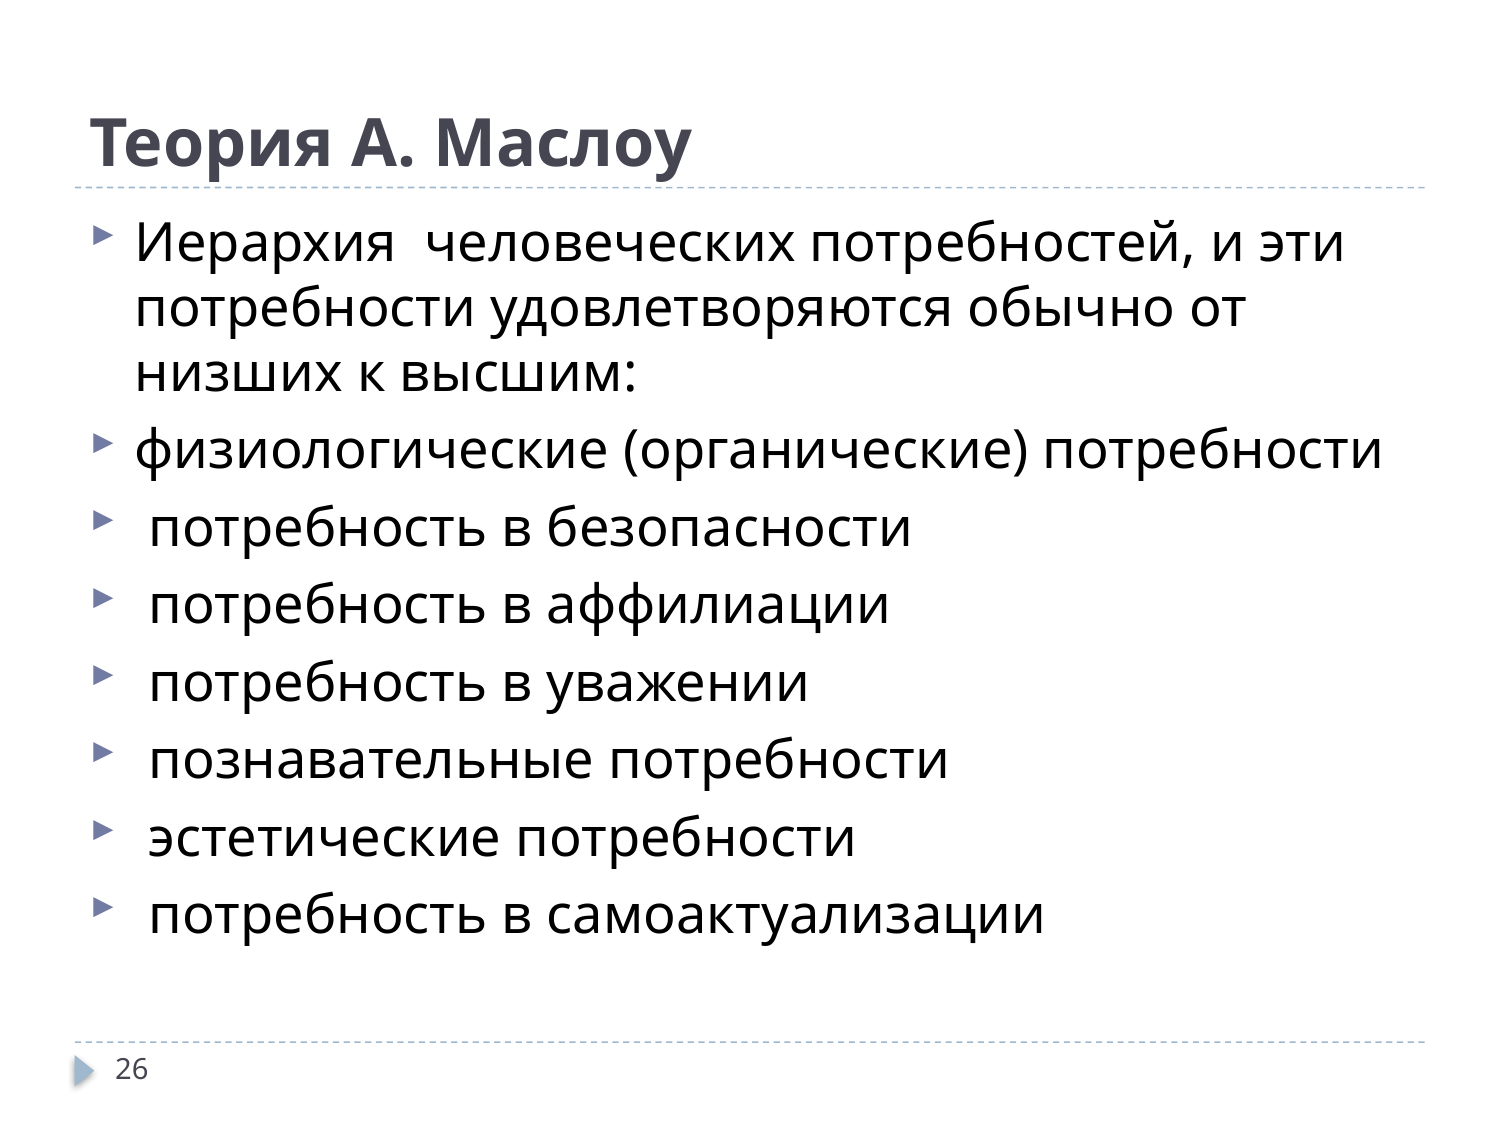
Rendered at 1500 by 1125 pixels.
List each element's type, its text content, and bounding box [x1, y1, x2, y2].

list Иерархия человеческих потребностей, и эти потребности удовлетворяются обычно от низших к высшим: физиологические (органические) потребности потребность в безопасности потребность в аффилиации потребность в уважении познавательные потребности эстетические потребности потребность в самоактуализации [75, 200, 1425, 1010]
title Теория А. Маслоу [75, 24, 1425, 188]
slide_number 26 [100, 1042, 426, 1103]
